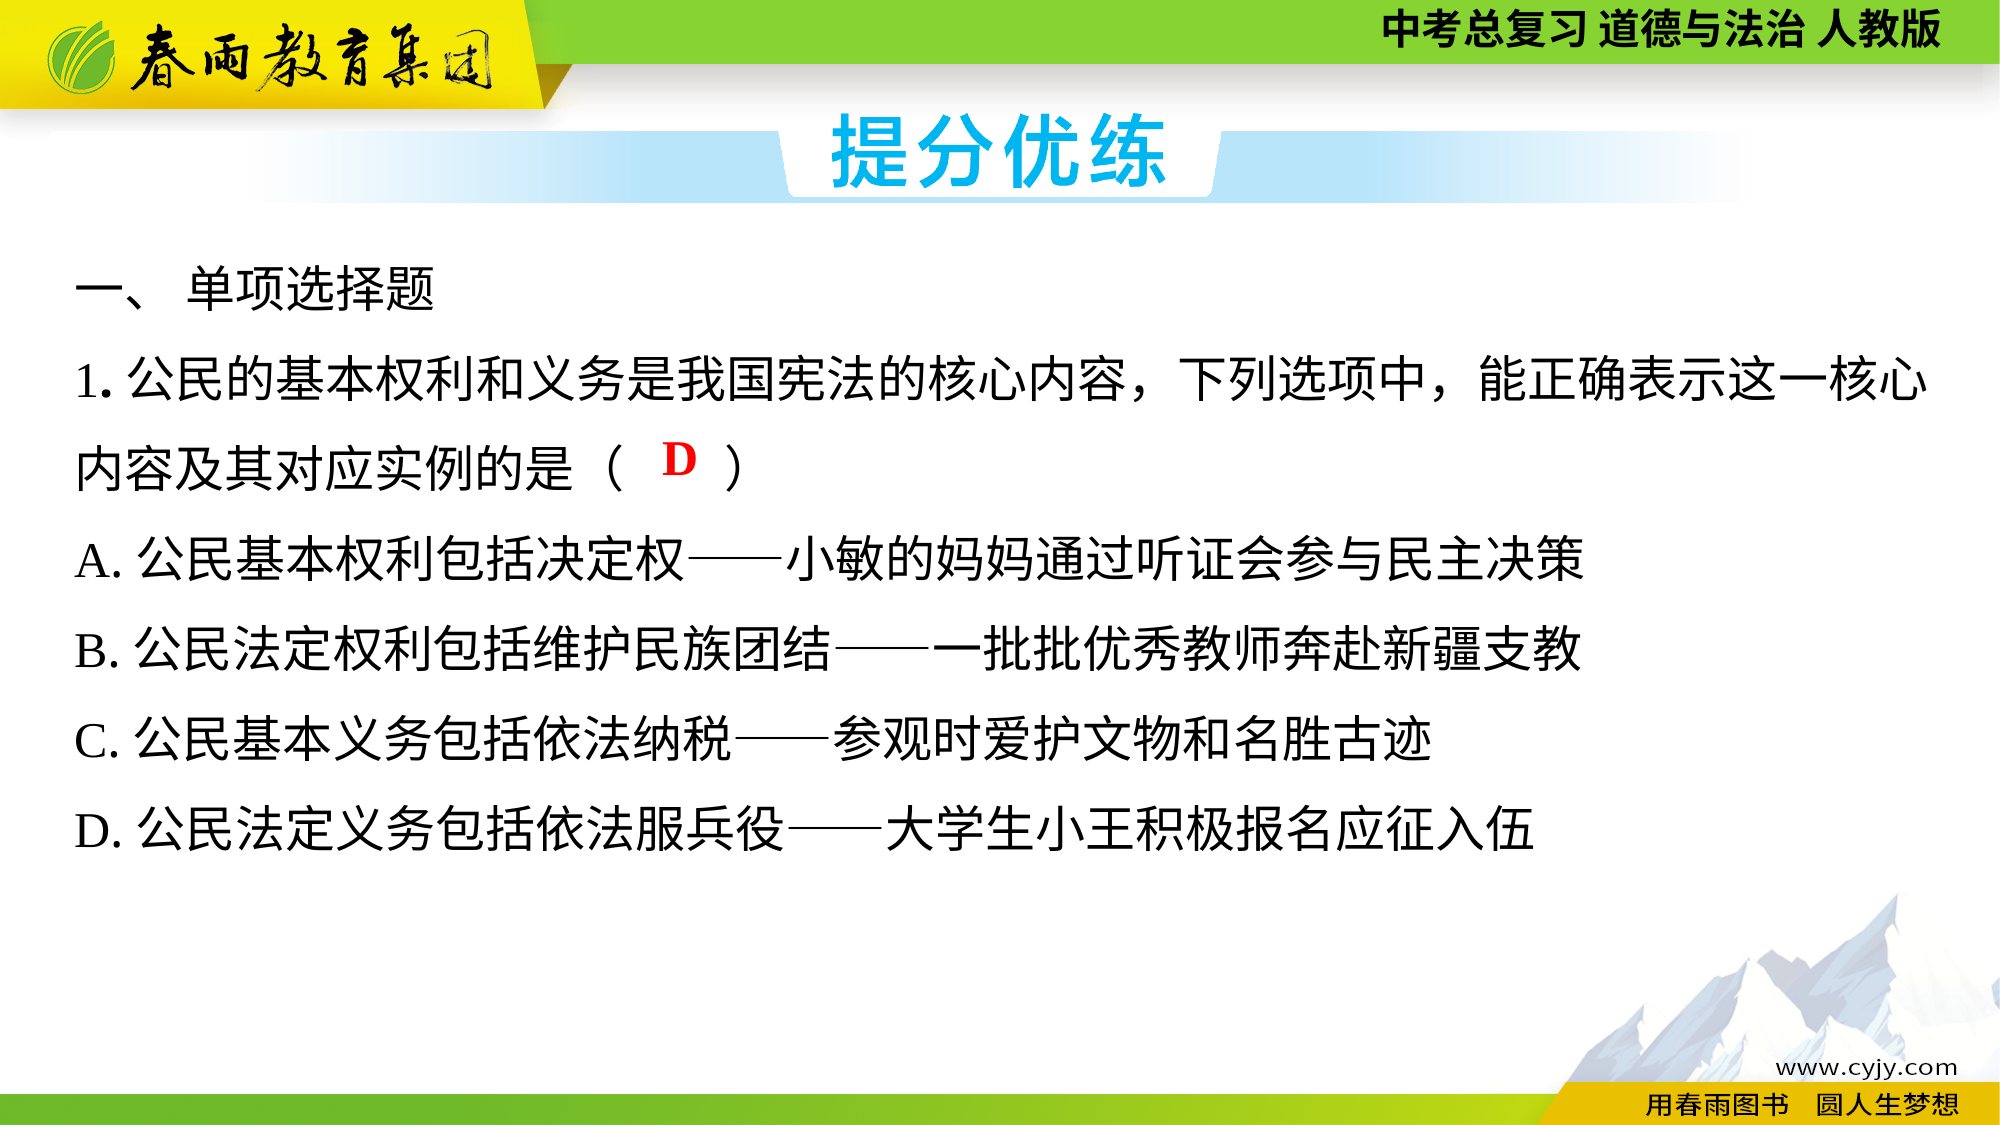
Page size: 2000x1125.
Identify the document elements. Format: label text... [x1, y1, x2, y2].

text_box D [647, 417, 714, 493]
picture [0, 0, 2000, 1125]
list 一、 单项选择题 1.公民的基本权利和义务是我国宪法的核心内容，下列选项中，能正确表示这一核心内容及其对应实例的是（ ） A.公民基本权利包括决定权——小敏的妈妈通过听证会参与民主决策 B.公民法定权利包括维护民族团结——一批批优秀教师奔赴新疆支教 C.公民基本义务包括依法纳税——参观时爱护文物和名胜古迹 D.公民法定义务包括依法服兵役——大学生小王积极报名应征入伍 [59, 219, 1944, 860]
